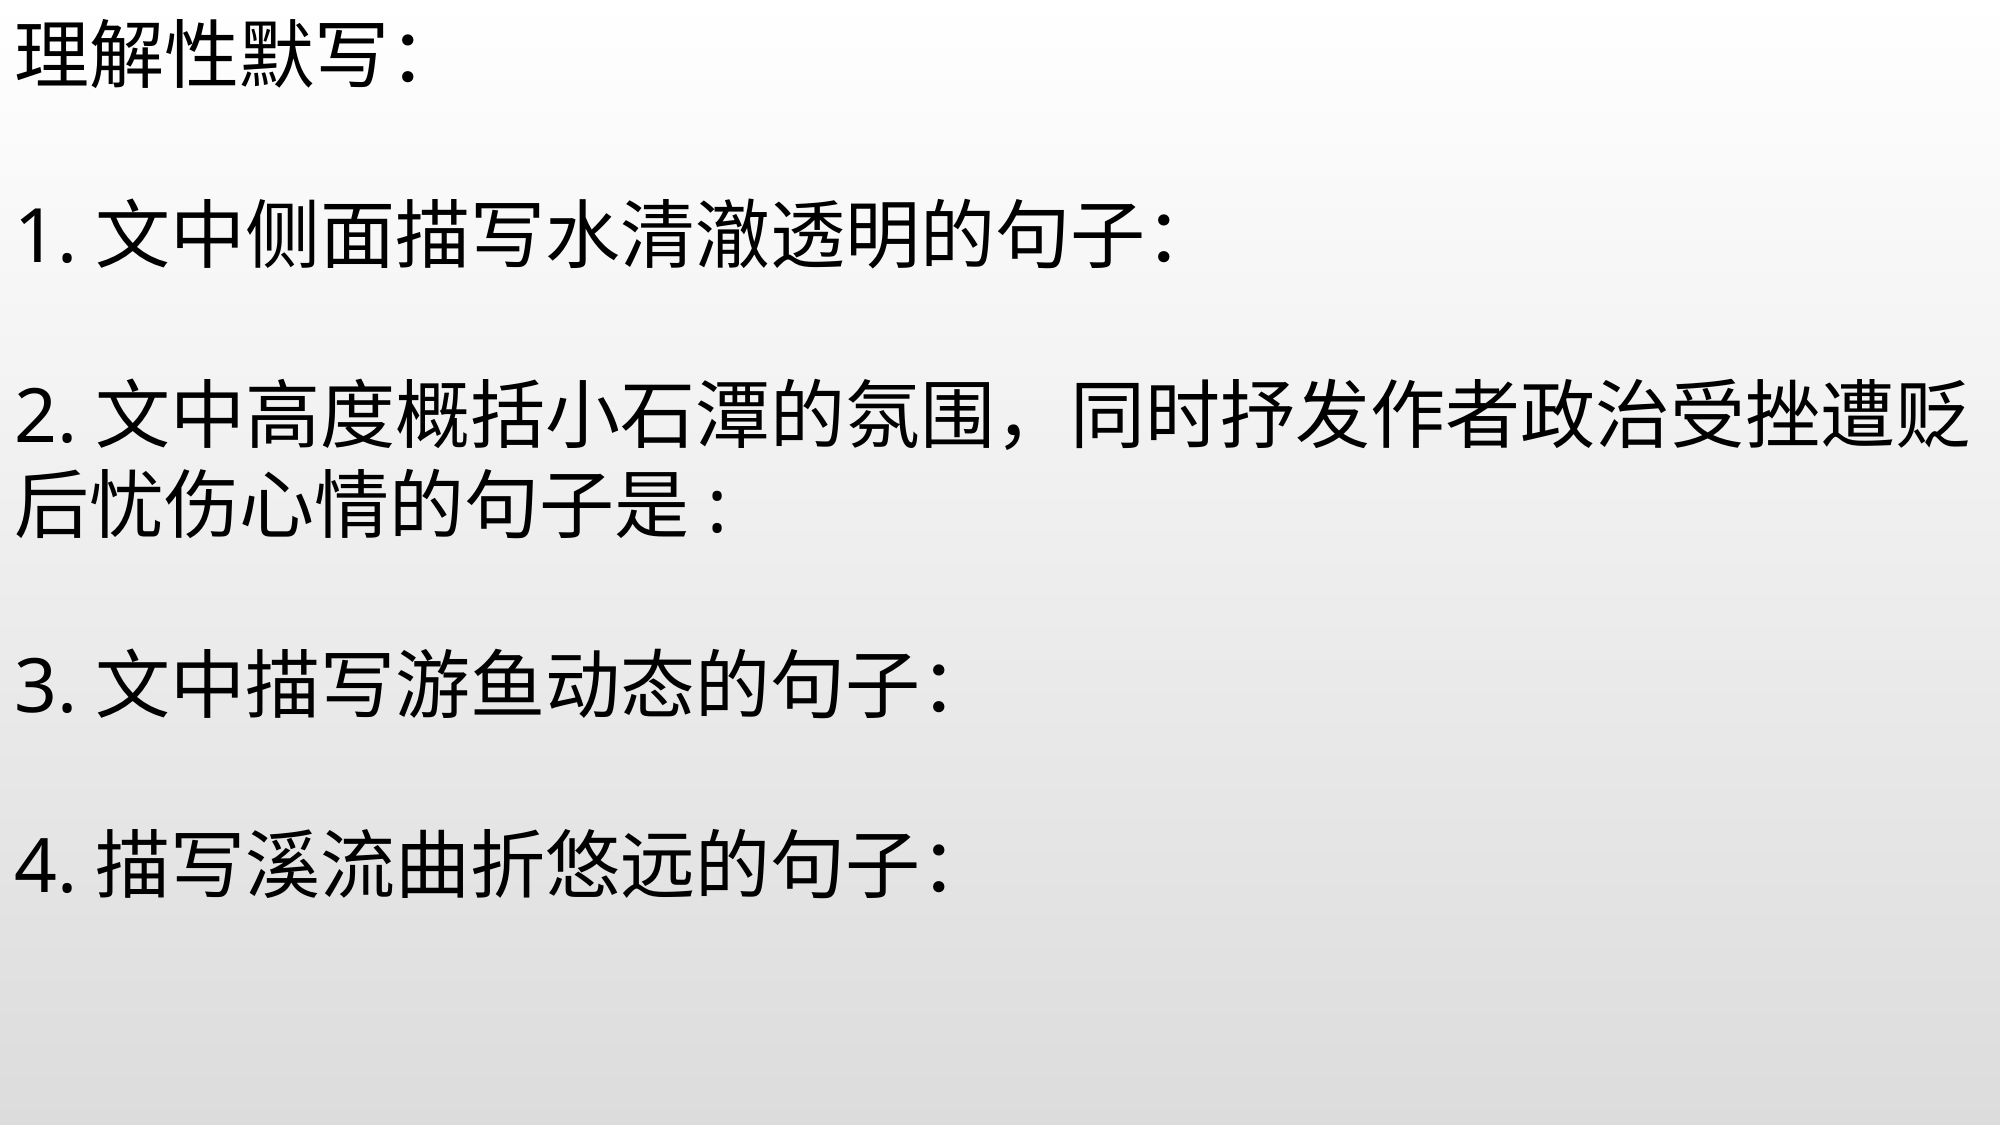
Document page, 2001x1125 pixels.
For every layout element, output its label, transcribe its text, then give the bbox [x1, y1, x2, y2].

text_box 理解性默写： 1.文中侧面描写水清澈透明的句子： 2.文中高度概括小石潭的氛围，同时抒发作者政治受挫遭贬后忧伤心情的句子是: 3.文中描写游鱼动态的句子： 4.描写溪流曲折悠远的句子： [0, 0, 2000, 915]
